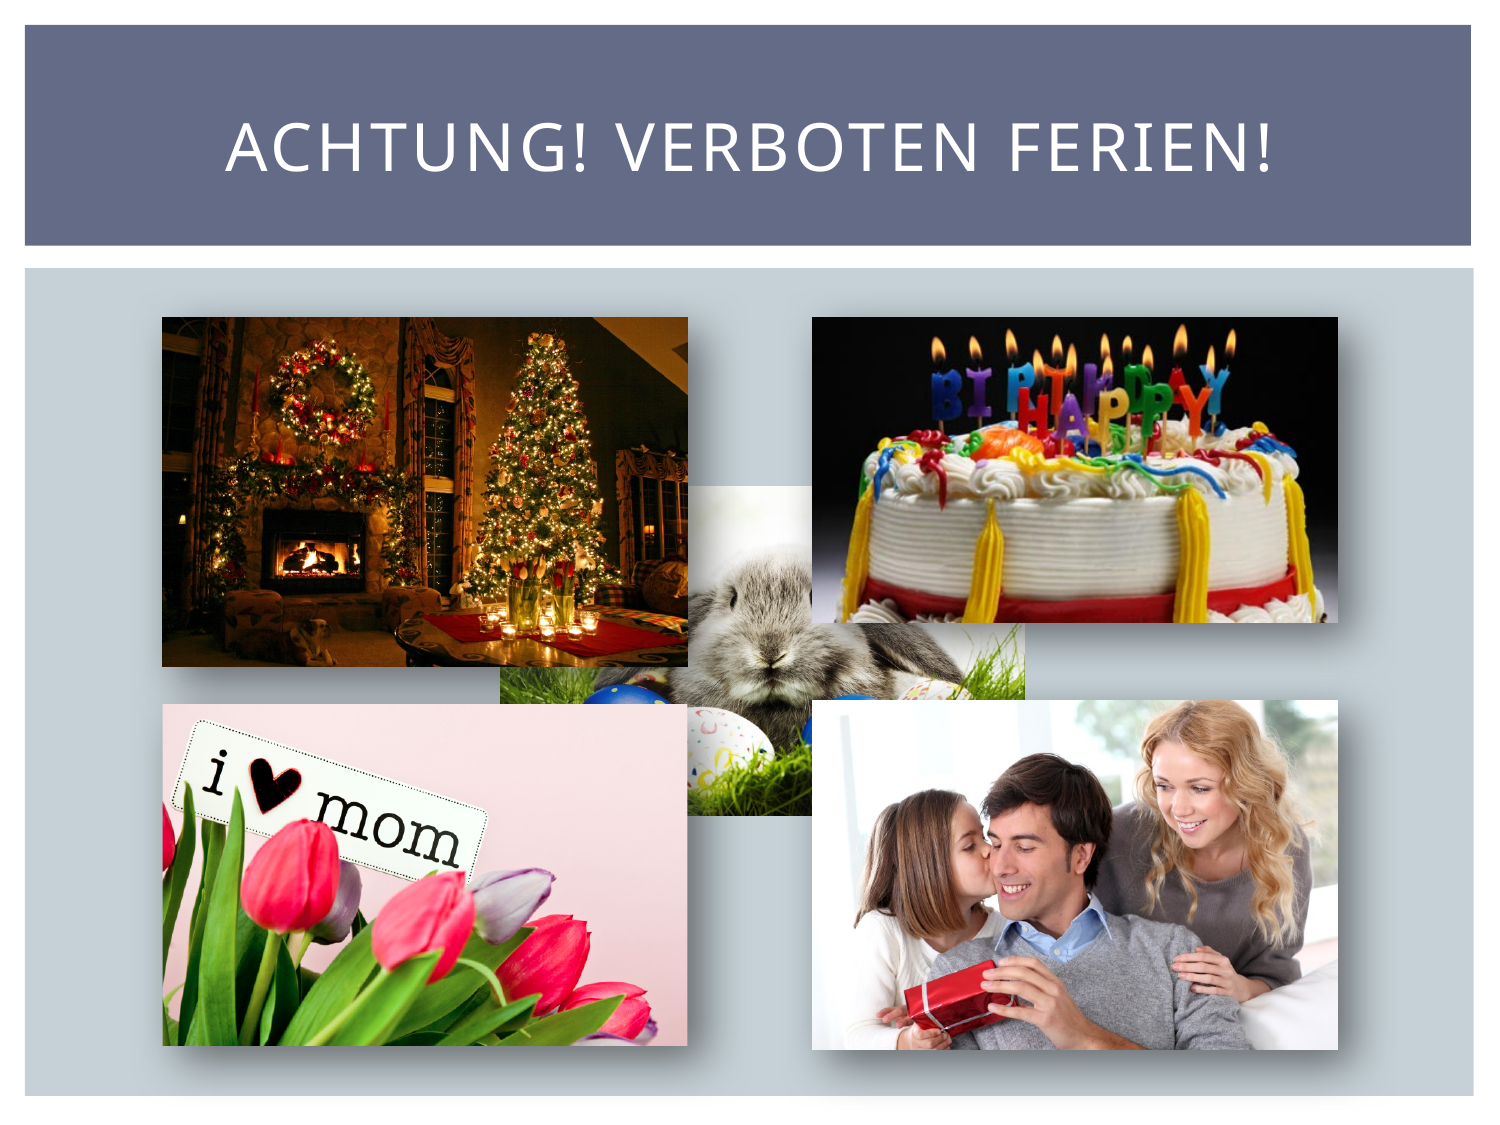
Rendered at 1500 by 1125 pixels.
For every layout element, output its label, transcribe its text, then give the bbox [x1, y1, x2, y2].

picture [162, 316, 1338, 1051]
title Achtung! Verboten Ferien! [62, 58, 1438, 232]
